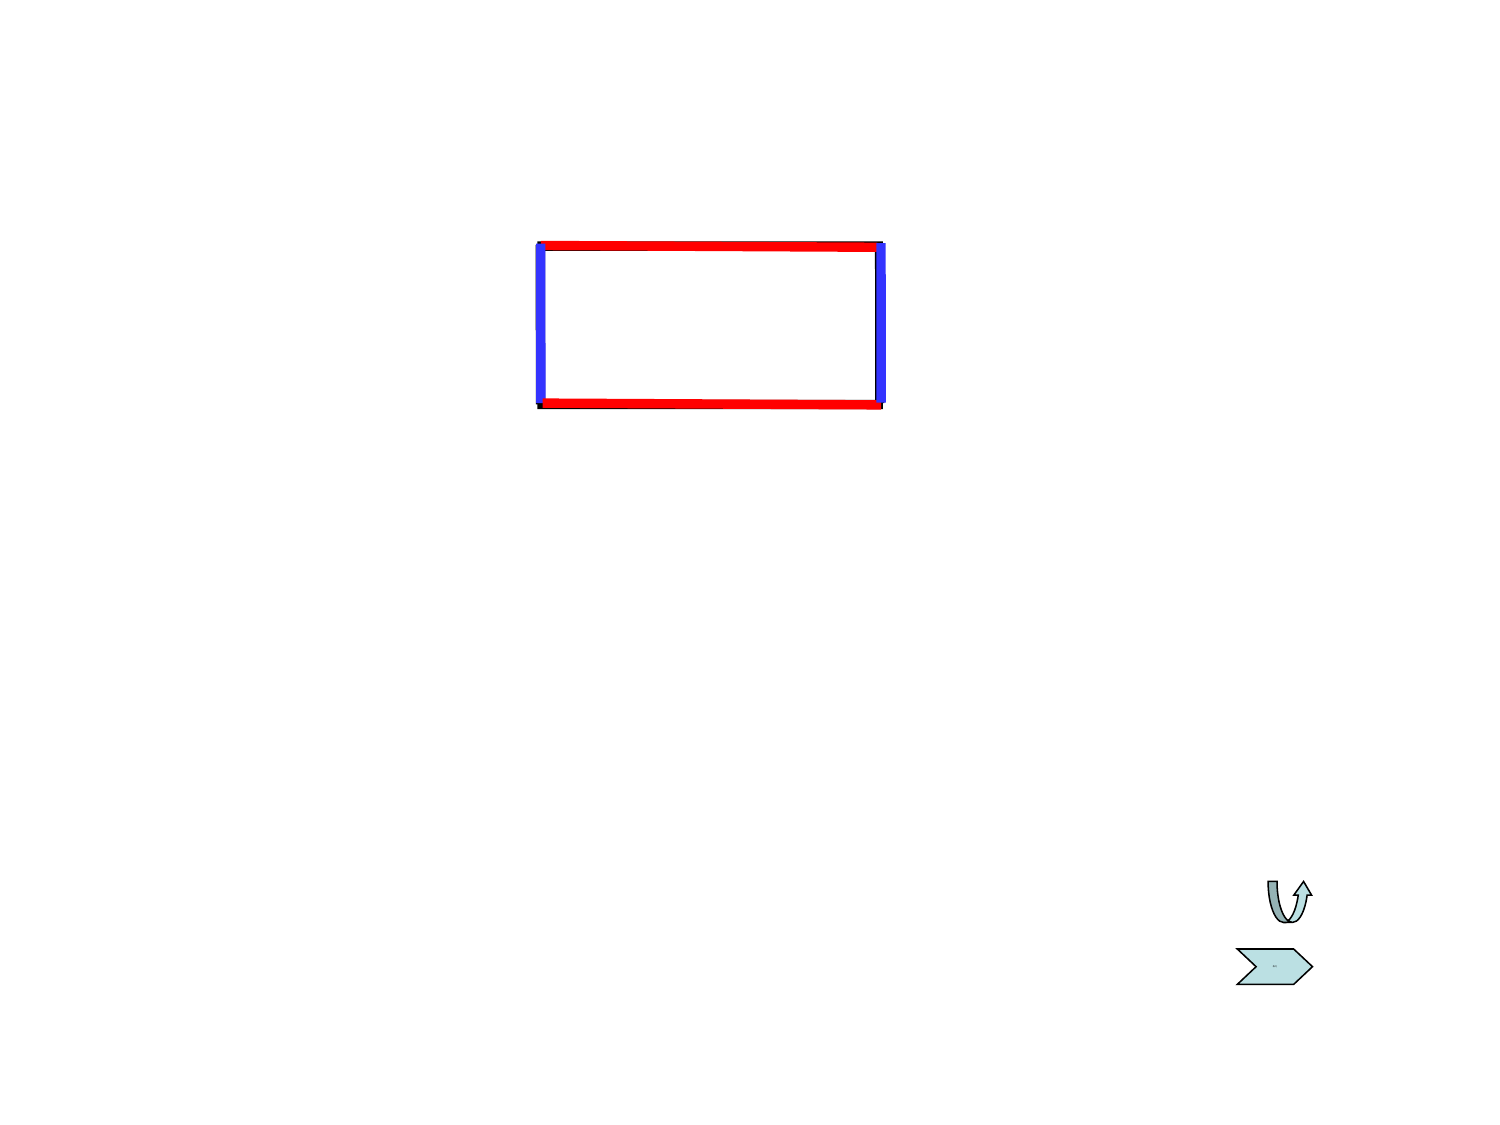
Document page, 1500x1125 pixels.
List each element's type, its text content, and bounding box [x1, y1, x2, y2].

text_box [1268, 881, 1312, 923]
text_box 练习 [1237, 949, 1313, 985]
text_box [537, 243, 883, 405]
